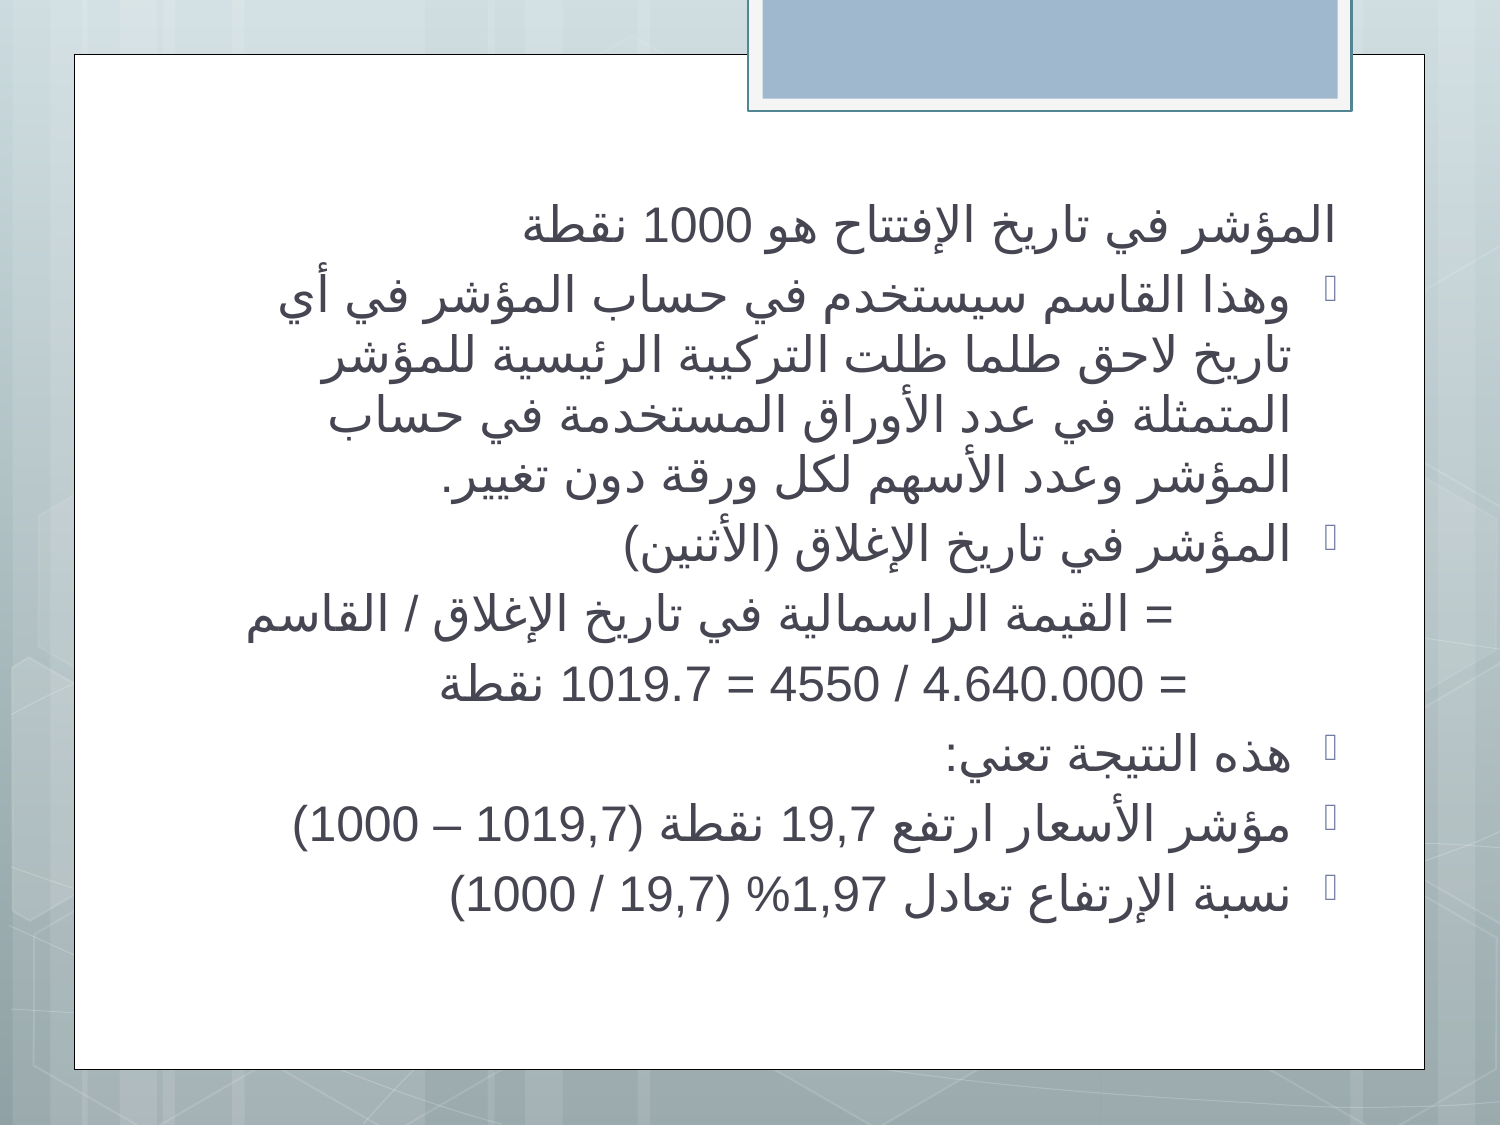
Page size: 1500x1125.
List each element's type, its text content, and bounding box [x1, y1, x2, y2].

list المؤشر في تاريخ الإفتتاح هو 1000 نقطة وهذا القاسم سيستخدم في حساب المؤشر في أي تاريخ لاحق طلما ظلت التركيبة الرئيسية للمؤشر المتمثلة في عدد الأوراق المستخدمة في حساب المؤشر وعدد الأسهم لكل ورقة دون تغيير. المؤشر في تاريخ الإغلاق (الأثنين) = القيمة الراسمالية في تاريخ الإغلاق / القاسم = 4.640.000 / 4550 = 1019.7 نقطة هذه النتيجة تعني: مؤشر الأسعار ارتفع 19,7 نقطة (1019,7 – 1000) نسبة الإرتفاع تعادل 1,97% (19,7 / 1000) [171, 184, 1365, 917]
